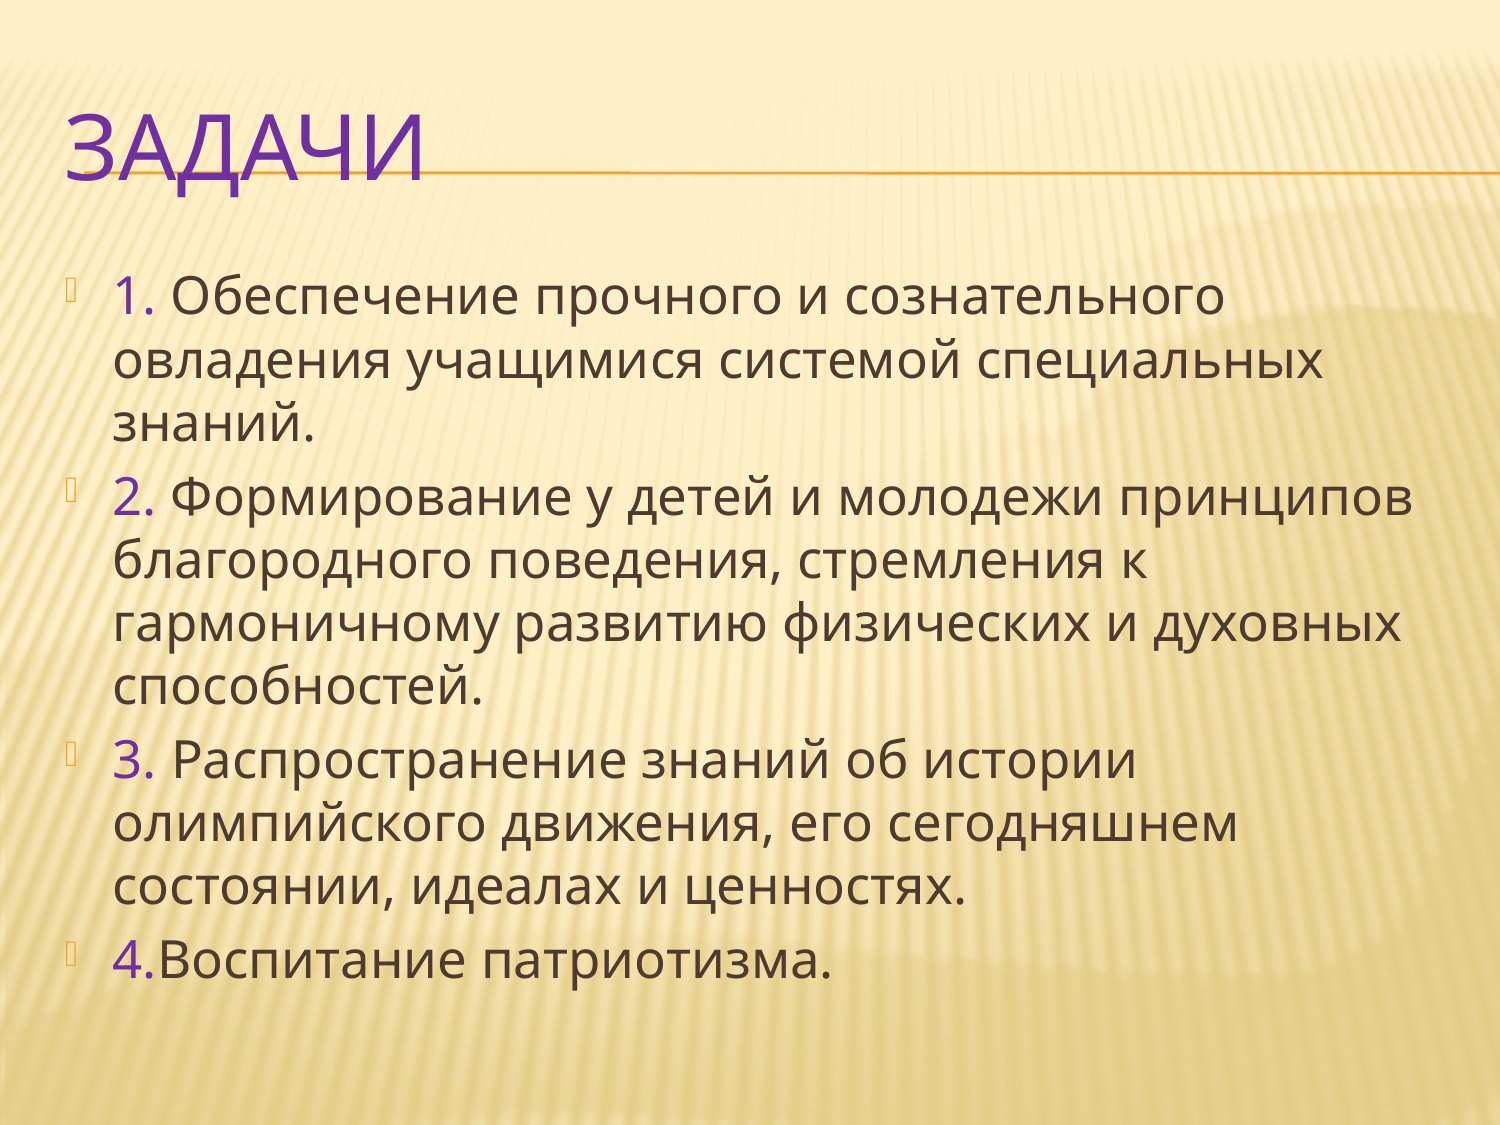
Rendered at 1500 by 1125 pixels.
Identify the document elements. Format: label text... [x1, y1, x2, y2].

list 1. Обеспечение прочного и сознательного овладения учащимися системой специальных знаний. 2. Формирование у детей и молодежи принципов благородного поведения, стремления к гармоничному развитию физических и духовных способностей. 3. Распространение знаний об истории олимпийского движения, его сегодняшнем состоянии, идеалах и ценностях. 4.Воспитание патриотизма. [50, 254, 1475, 998]
title Задачи [50, 75, 1475, 213]
